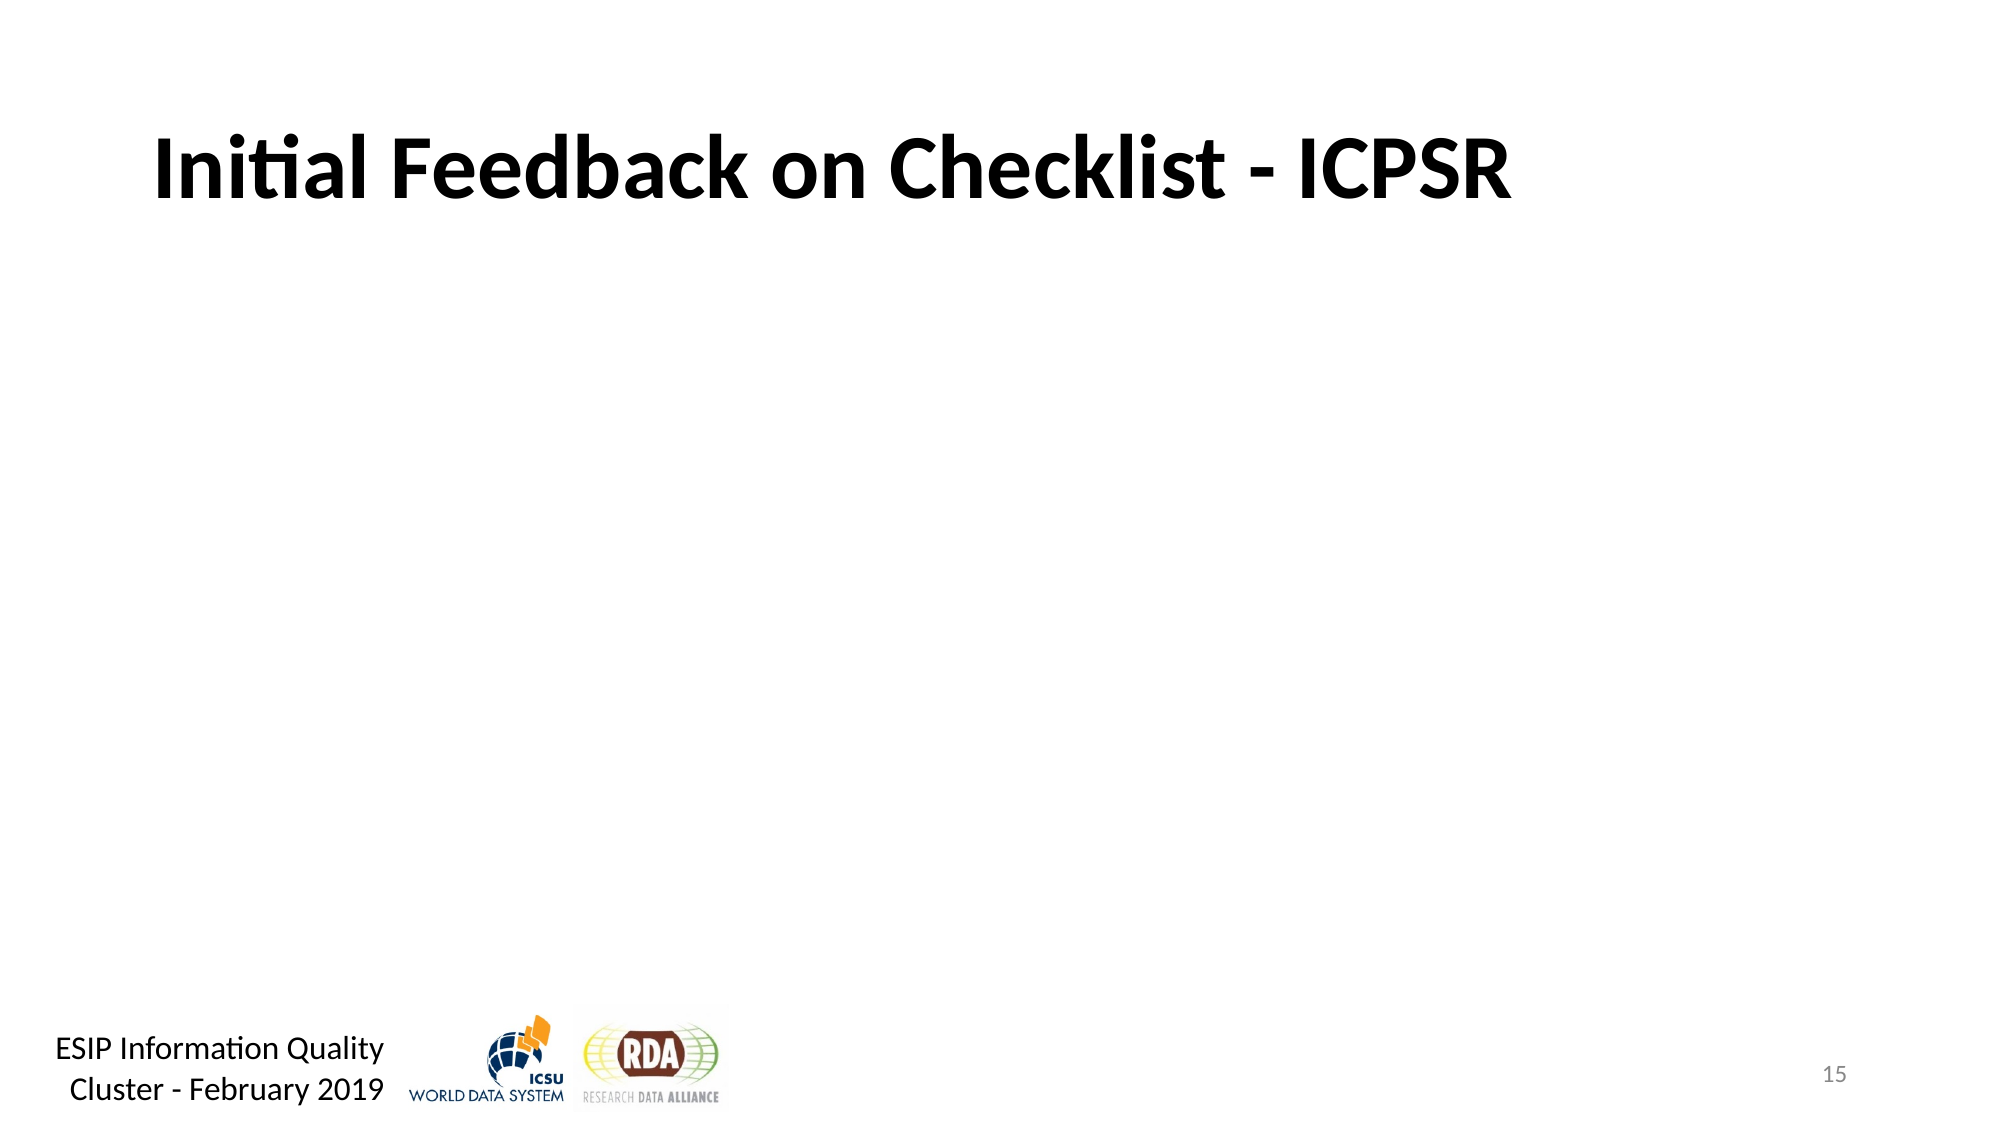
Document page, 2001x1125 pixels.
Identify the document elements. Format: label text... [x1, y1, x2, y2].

picture [398, 1003, 729, 1113]
text_box ESIP Information Quality Cluster - February 2019 [17, 1019, 393, 1075]
slide_number 15 [1412, 1042, 1863, 1103]
title Initial Feedback on Checklist - ICPSR [137, 59, 1863, 278]
